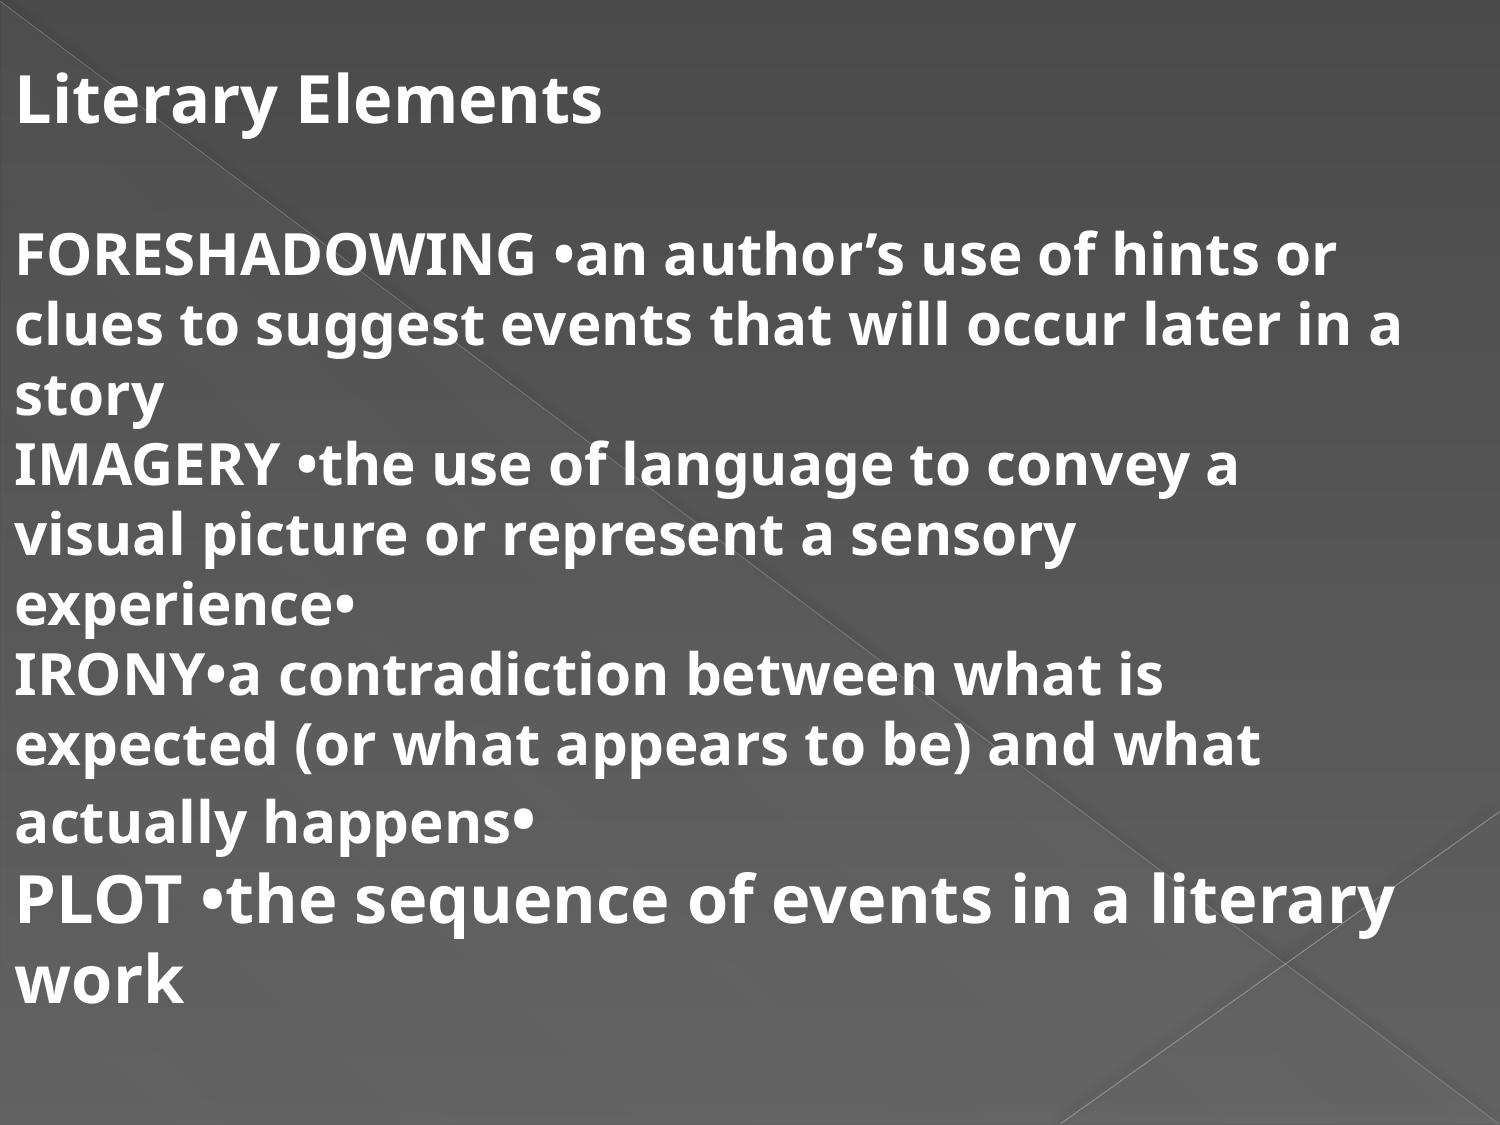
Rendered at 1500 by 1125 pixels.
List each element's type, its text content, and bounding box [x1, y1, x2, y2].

text_box Literary Elements FORESHADOWING •an author’s use of hints or clues to suggest events that will occur later in a story IMAGERY •the use of language to convey a visual picture or represent a sensory experience• IRONY•a contradiction between what is expected (or what appears to be) and what actually happens• PLOT •the sequence of events in a literary work [0, 49, 1425, 1025]
